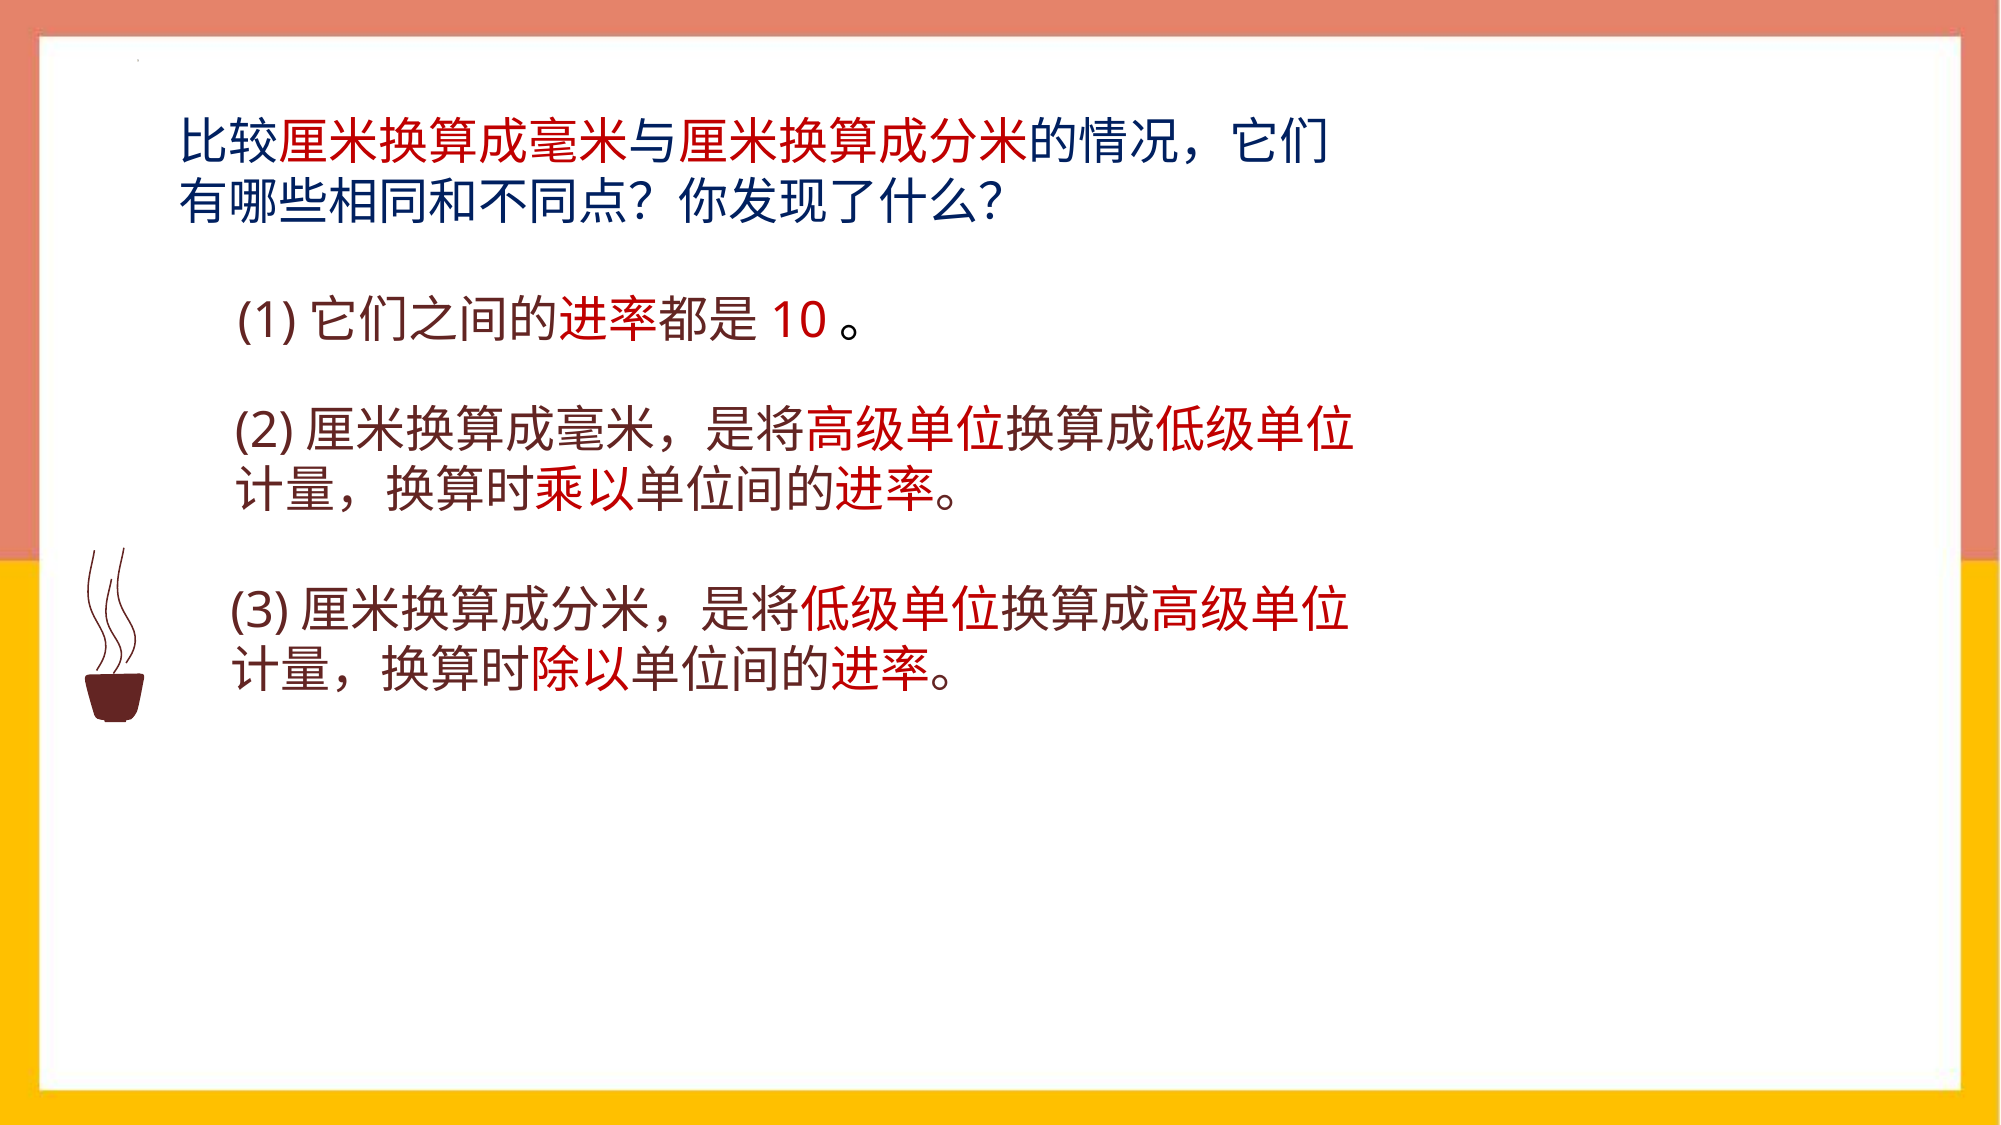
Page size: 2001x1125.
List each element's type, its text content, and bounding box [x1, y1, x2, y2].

text_box (1)它们之间的进率都是10。 [222, 267, 1062, 355]
text_box (3)厘米换算成分米，是将低级单位换算成高级单位计量，换算时除以单位间的进率。 [215, 570, 1383, 705]
text_box 比较厘米换算成毫米与厘米换算成分米的情况，它们有哪些相同和不同点？你发现了什么？ [164, 102, 1367, 238]
text_box (2)厘米换算成毫米，是将高级单位换算成低级单位计量，换算时乘以单位间的进率。 [220, 390, 1383, 525]
text_box [59, 46, 1425, 781]
picture [0, 0, 2001, 1125]
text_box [84, 547, 145, 723]
